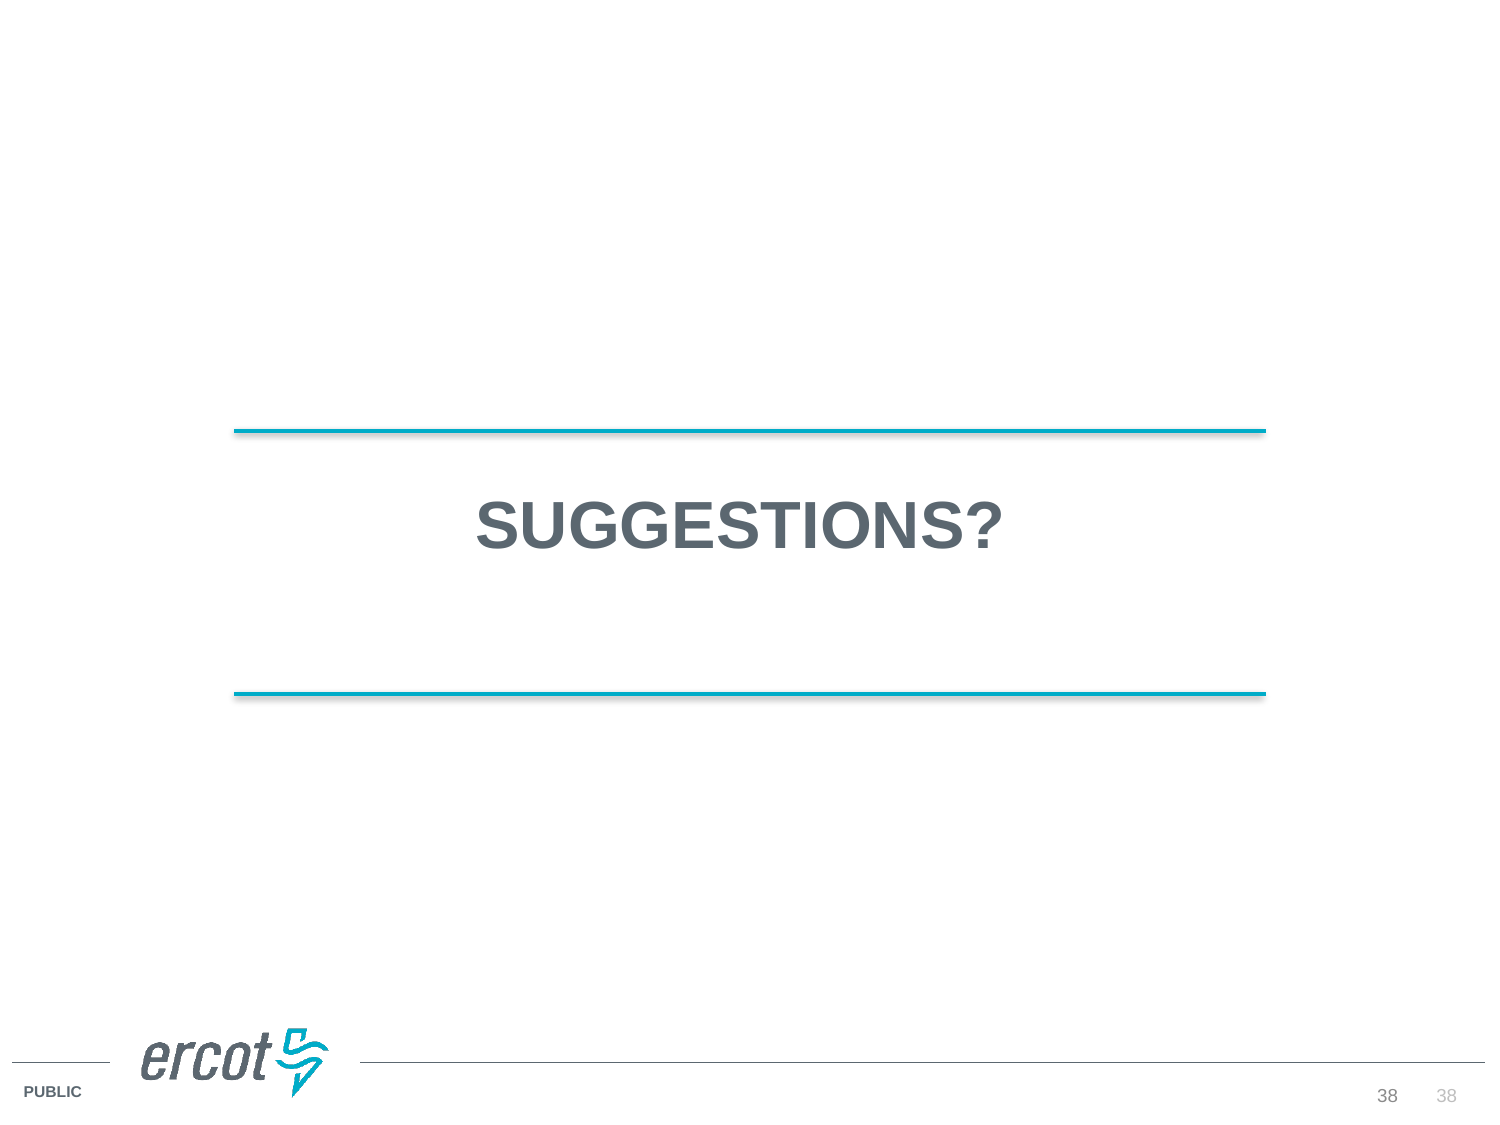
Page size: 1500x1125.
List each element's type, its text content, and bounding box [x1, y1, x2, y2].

list Suggestions? [234, 474, 1266, 638]
slide_number 38 [1350, 1077, 1425, 1113]
picture [137, 1024, 332, 1100]
